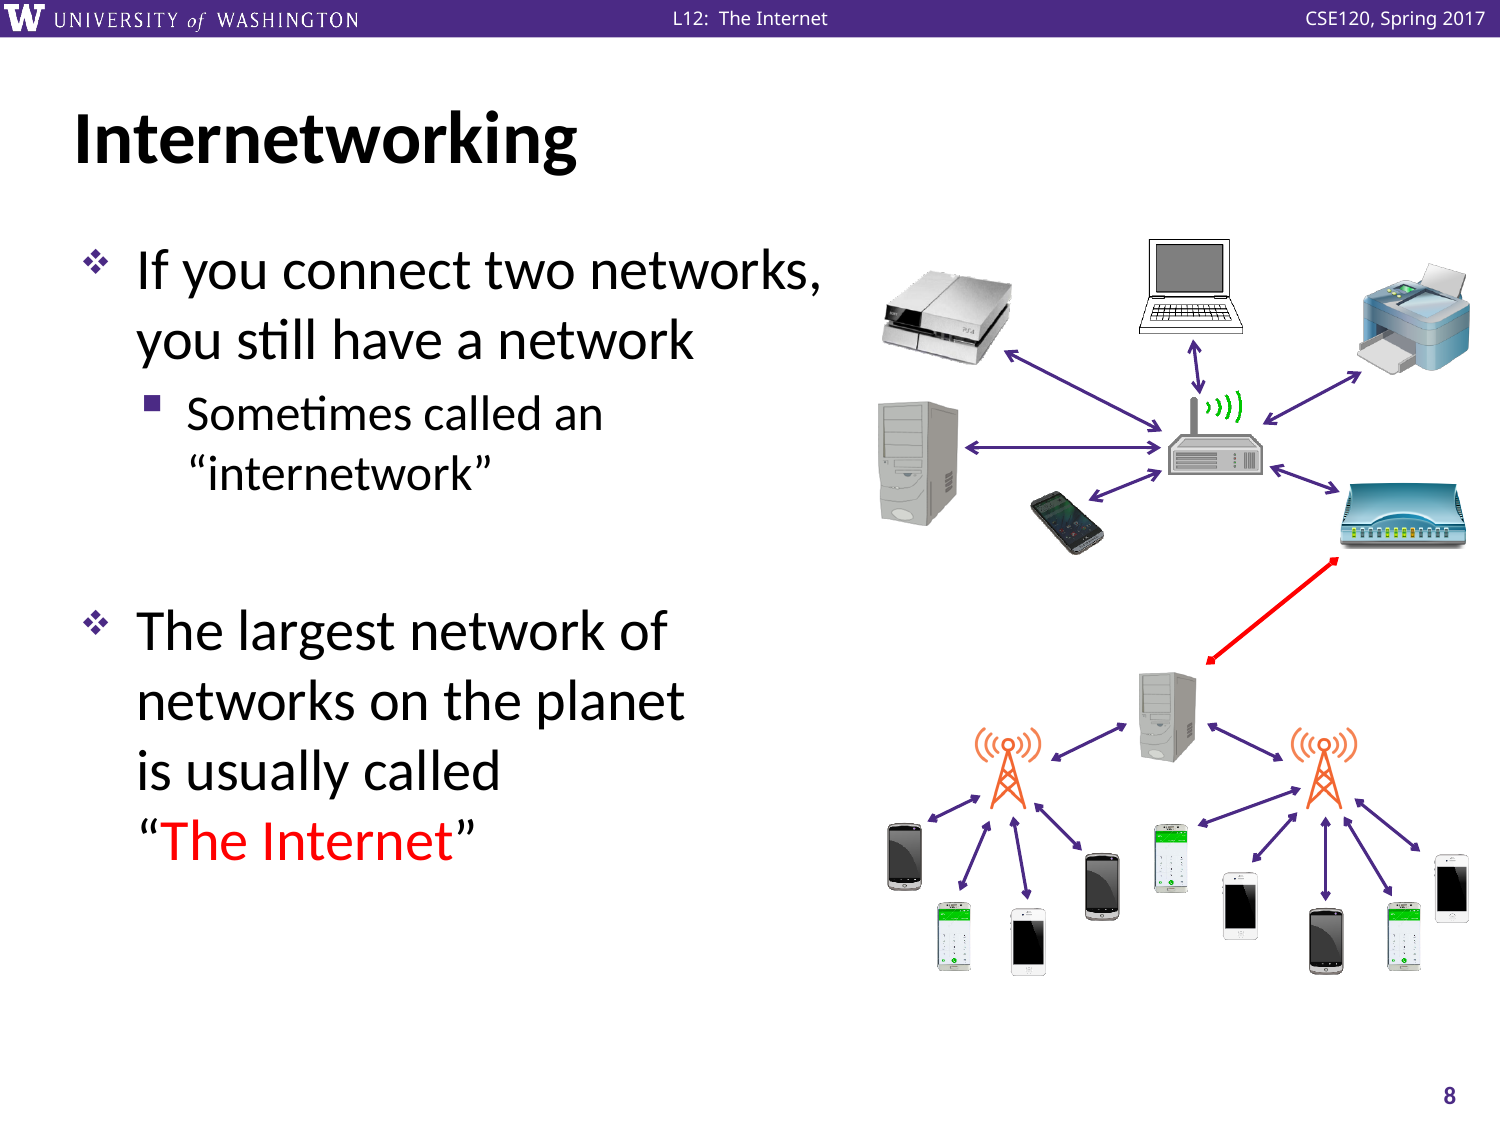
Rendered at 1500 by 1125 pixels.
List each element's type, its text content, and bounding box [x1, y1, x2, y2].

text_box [869, 239, 1471, 977]
slide_number 8 [1400, 1065, 1500, 1125]
list If you connect two networks, you still have a network Sometimes called an “internetwork” The largest network of networks on the planet is usually called “The Internet” [64, 223, 1438, 1040]
picture [4, 4, 358, 32]
title Internetworking [58, 71, 1438, 197]
